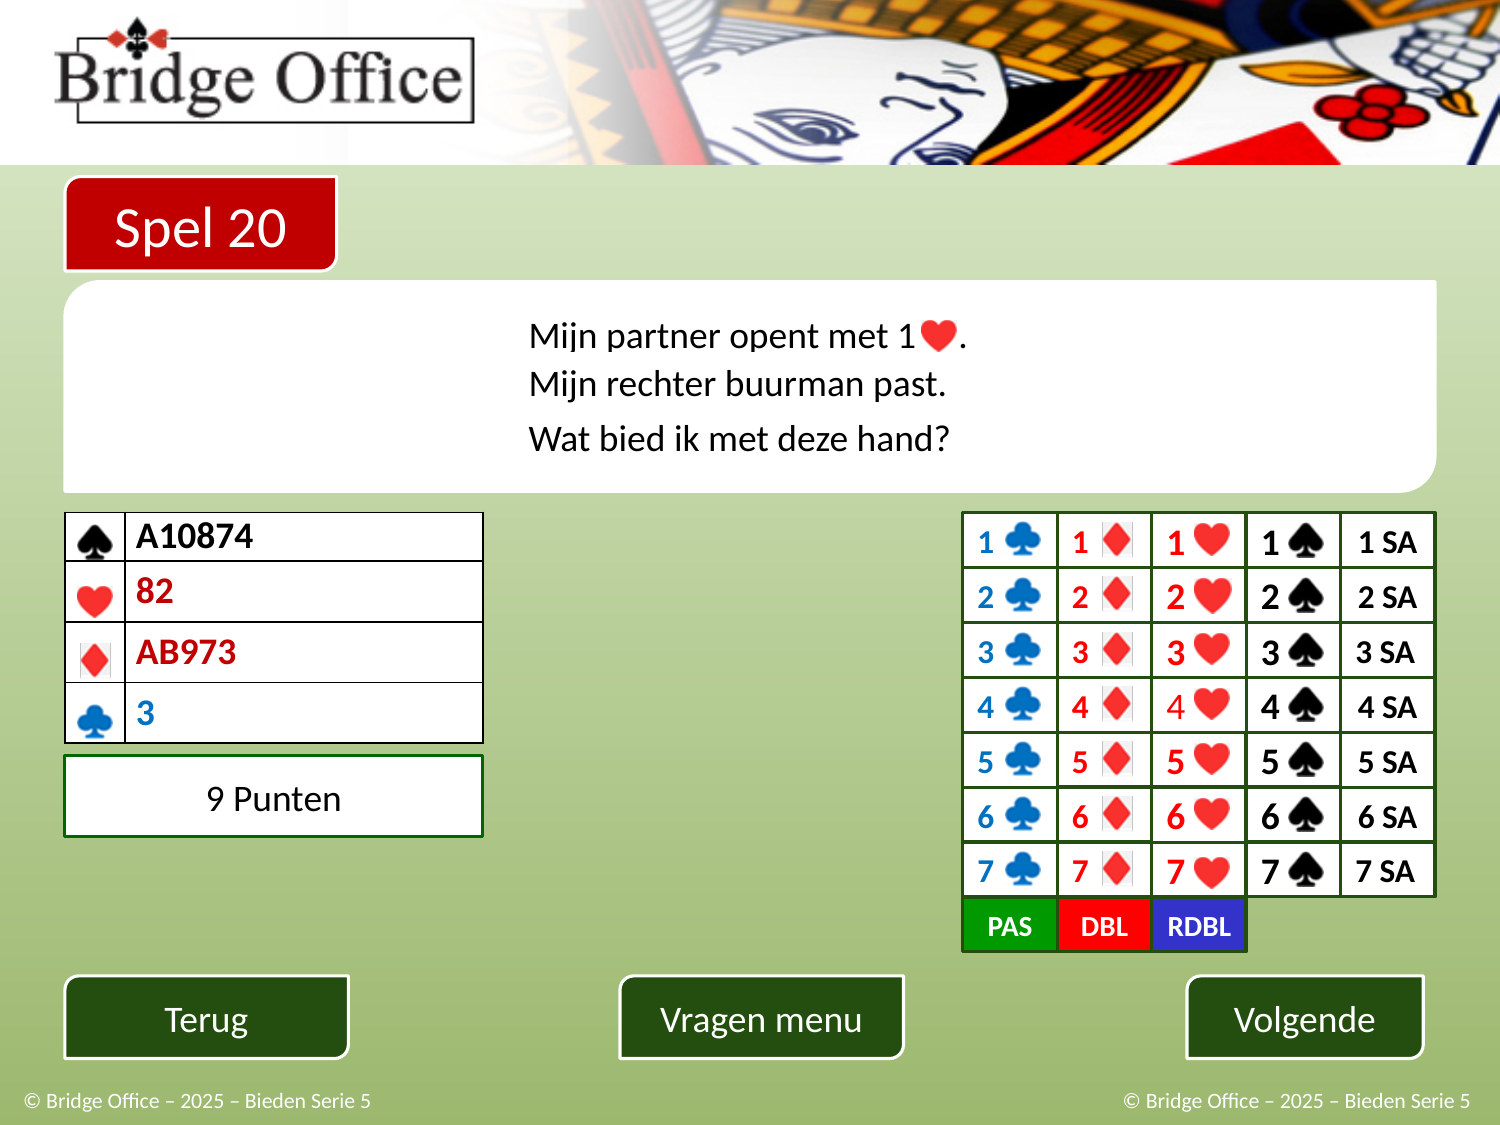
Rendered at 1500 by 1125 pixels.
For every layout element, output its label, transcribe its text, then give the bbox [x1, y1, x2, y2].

text_box 4 SA [1339, 676, 1437, 734]
text_box 2 [1153, 569, 1245, 621]
picture [1288, 741, 1324, 778]
picture [77, 703, 113, 740]
table_cell [66, 623, 124, 682]
text_box © Bridge Office – 2025 – Bieden Serie 5 [8, 1079, 393, 1121]
picture [1099, 686, 1135, 723]
picture [1099, 851, 1135, 887]
text_box 5 [1153, 734, 1248, 786]
text_box 3 [1056, 621, 1150, 676]
text_box Wat bied ik met deze hand? [513, 406, 987, 467]
text_box 7 [961, 841, 1056, 896]
text_box 4 [1059, 676, 1150, 734]
picture [1004, 851, 1041, 887]
text_box 2 [1056, 569, 1153, 621]
picture [1288, 521, 1325, 558]
text_box 2 [961, 569, 1056, 621]
text_box 5 SA [1339, 734, 1437, 786]
text_box [63, 280, 1437, 493]
table_cell 3 [126, 683, 482, 742]
picture [1099, 741, 1135, 778]
text_box 3 [961, 621, 1056, 676]
text_box 6 [1245, 786, 1339, 841]
text_box 1 [1245, 511, 1342, 569]
text_box Mijn partner opent met 1 . [513, 303, 1022, 364]
table_cell [66, 683, 124, 742]
picture [1004, 796, 1041, 833]
text_box 6 [961, 786, 1056, 841]
picture [1193, 857, 1230, 890]
text_box 6 [1056, 786, 1150, 841]
picture [77, 643, 113, 679]
text_box © Bridge Office – 2025 – Bieden Serie 5 [1107, 1079, 1500, 1121]
picture [920, 320, 957, 353]
text_box 1 [1153, 511, 1245, 569]
table_cell [66, 562, 124, 621]
text_box Spel 20 [63, 178, 339, 273]
text_box 5 [961, 734, 1059, 786]
text_box Mijn rechter buurman past. [513, 352, 987, 406]
table_header A10874 [126, 513, 482, 560]
text_box 2 SA [1339, 569, 1437, 621]
text_box PAS [961, 896, 1059, 953]
picture [1193, 578, 1232, 614]
picture [1099, 631, 1135, 668]
picture [1193, 798, 1230, 830]
text_box 6 [1150, 786, 1245, 841]
picture [77, 585, 113, 618]
text_box 7 SA [1339, 844, 1437, 898]
text_box 6 SA [1339, 786, 1437, 844]
table_cell AB973 [126, 623, 482, 682]
text_box 1 [961, 511, 1059, 569]
picture [77, 524, 113, 561]
text_box DBL [1059, 898, 1153, 953]
text_box Vragen menu [618, 974, 906, 1061]
text_box 2 [1245, 569, 1339, 621]
picture [1193, 688, 1230, 721]
picture [1099, 576, 1135, 613]
text_box 1 [1059, 511, 1153, 569]
text_box 3 [1245, 621, 1339, 676]
picture [0, 0, 1500, 166]
picture [1193, 523, 1230, 556]
table_header [66, 513, 124, 560]
text_box 7 [1245, 841, 1339, 898]
picture [1004, 521, 1041, 558]
picture [1288, 576, 1324, 613]
picture [1288, 686, 1324, 723]
text_box 1 SA [1342, 511, 1437, 569]
text_box 4 [1150, 676, 1245, 734]
picture [1004, 686, 1041, 723]
picture [1004, 741, 1041, 778]
text_box Volgende [1185, 974, 1425, 1061]
text_box 7 [1150, 841, 1245, 898]
picture [1288, 851, 1324, 887]
text_box 3 SA [1339, 621, 1437, 676]
text_box 7 [1056, 841, 1150, 898]
text_box Terug [63, 974, 350, 1061]
picture [1099, 522, 1135, 558]
text_box 9 Punten [63, 754, 484, 838]
table_cell 82 [126, 562, 482, 621]
picture [1288, 796, 1324, 833]
picture [1193, 743, 1230, 776]
text_box 3 [1150, 621, 1245, 676]
picture [1099, 796, 1135, 833]
picture [1288, 631, 1324, 668]
text_box 4 [961, 676, 1059, 734]
table_cell [72, 744, 117, 751]
picture [1004, 576, 1041, 613]
text_box 5 [1248, 734, 1339, 786]
picture [1004, 631, 1041, 668]
text_box 5 [1059, 734, 1153, 786]
text_box RDBL [1153, 898, 1248, 953]
picture [1194, 633, 1230, 666]
text_box 4 [1245, 676, 1339, 734]
